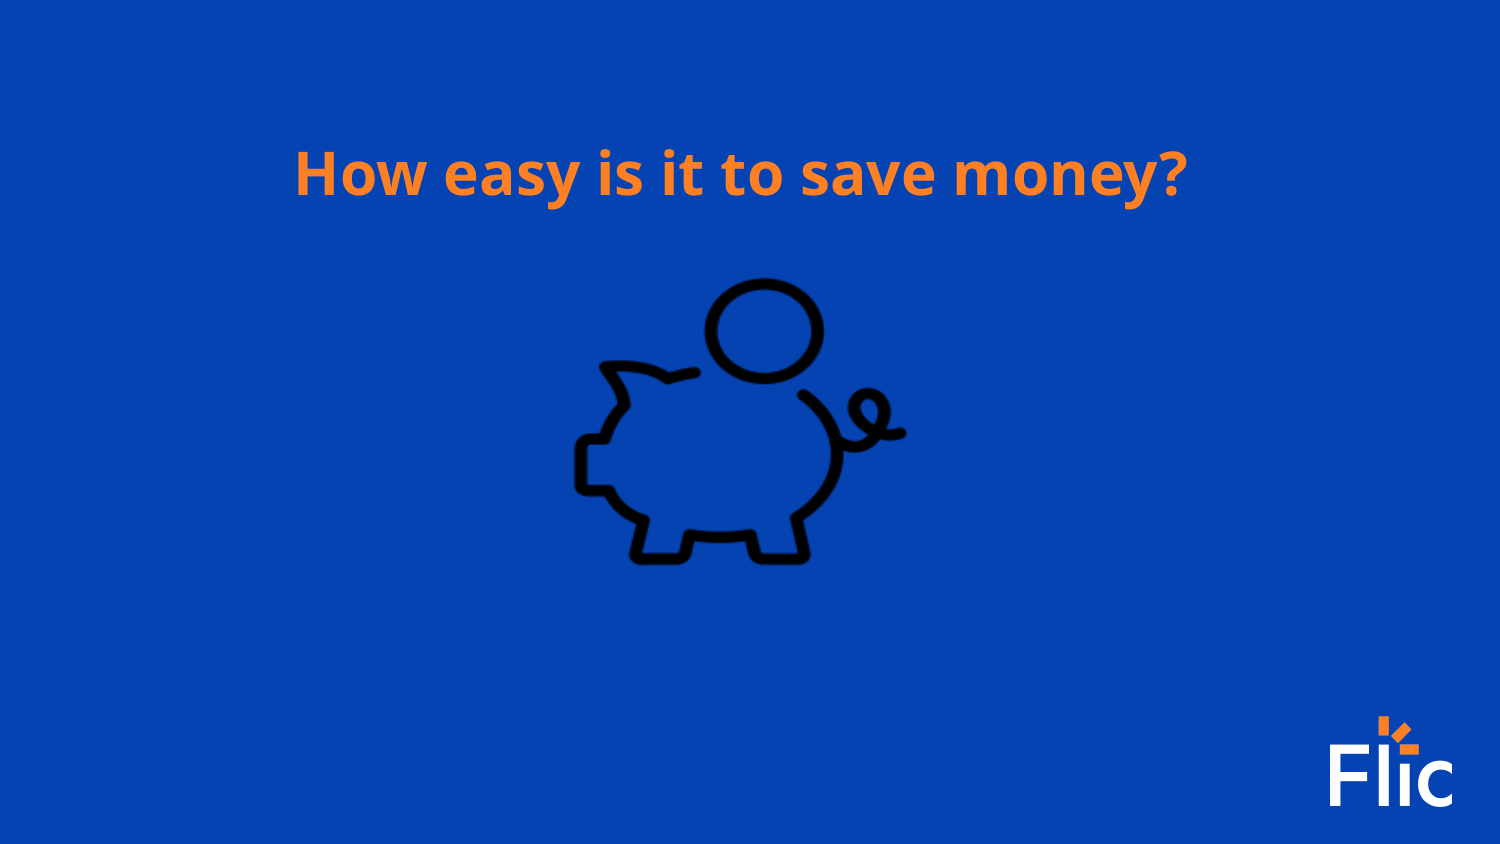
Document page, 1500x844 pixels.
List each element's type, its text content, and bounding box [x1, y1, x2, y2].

picture [561, 269, 921, 588]
text_box How easy is it to save money? [262, 128, 1221, 214]
picture [1330, 716, 1452, 807]
